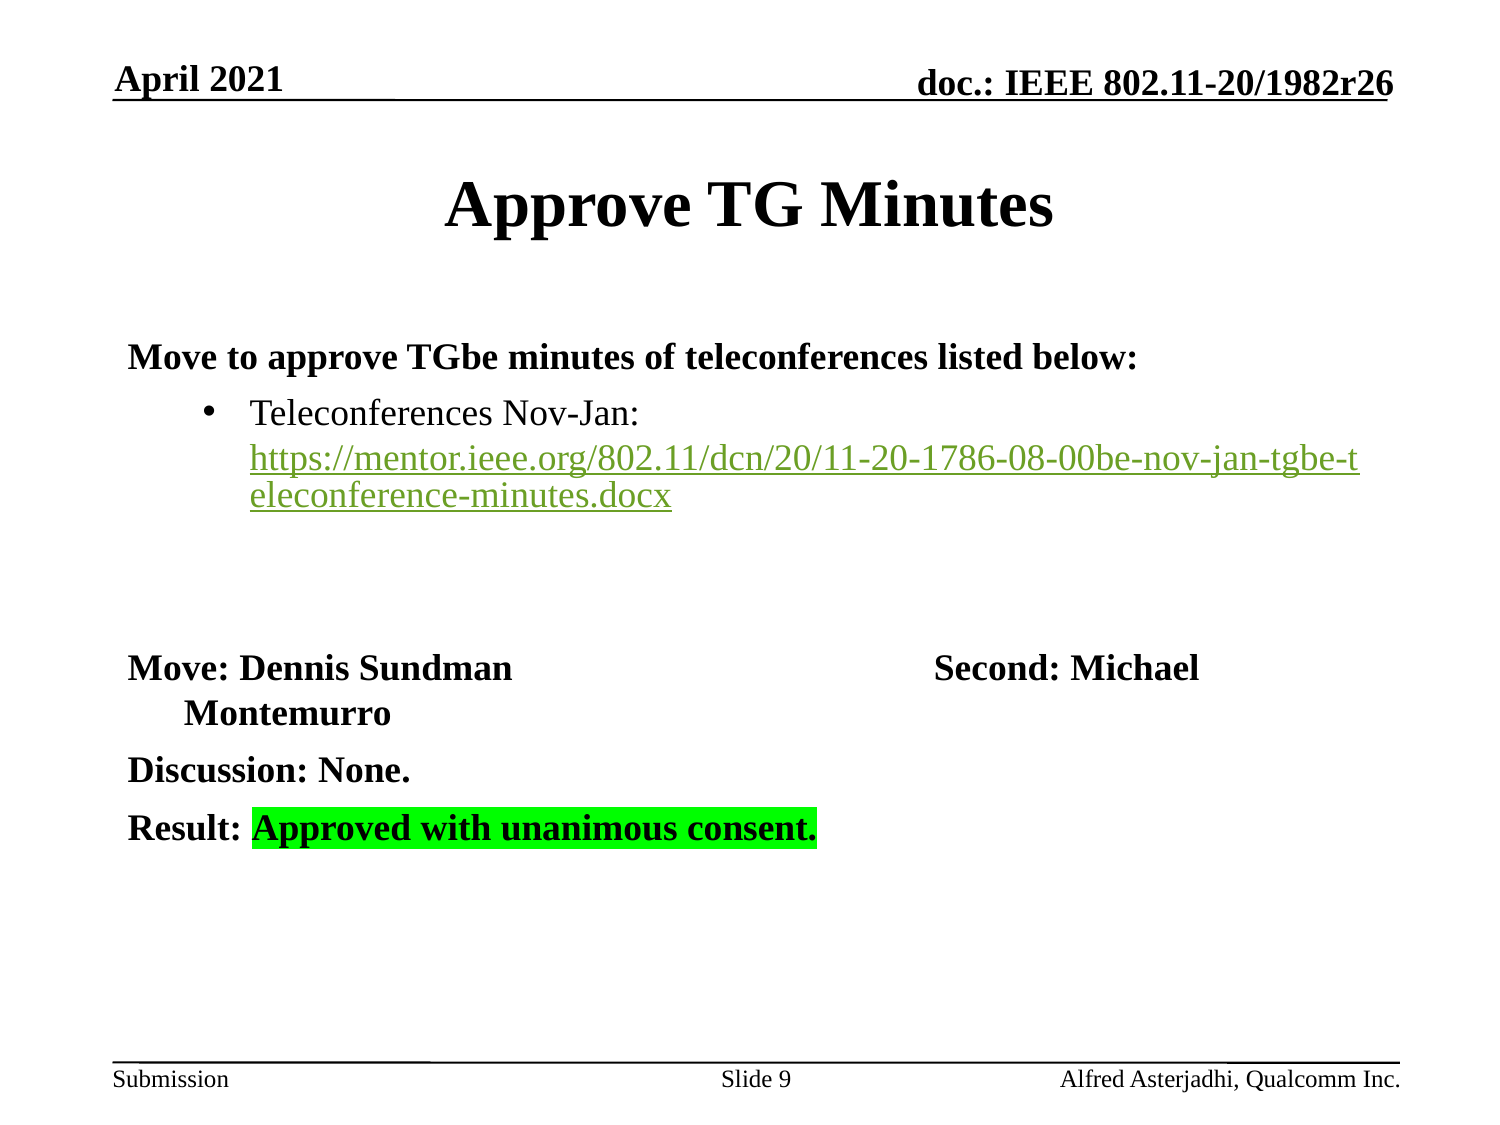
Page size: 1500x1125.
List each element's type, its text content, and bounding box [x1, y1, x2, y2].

footer Alfred Asterjadhi, Qualcomm Inc. [878, 1061, 1402, 1093]
title Approve TG Minutes [112, 112, 1388, 288]
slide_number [114, 54, 423, 100]
list Move to approve TGbe minutes of teleconferences listed below: Teleconferences Nov-Jan: https://mentor.ieee.org/802.11/dcn/20/11-20-1786-08-00be-nov-jan-tgbe-teleconference-minutes.docx Move: Dennis Sundman Second: Michael Montemurro Discussion: None. Result: Approved with unanimous consent. [112, 324, 1388, 1000]
slide_number Slide 9 [712, 1061, 800, 1123]
